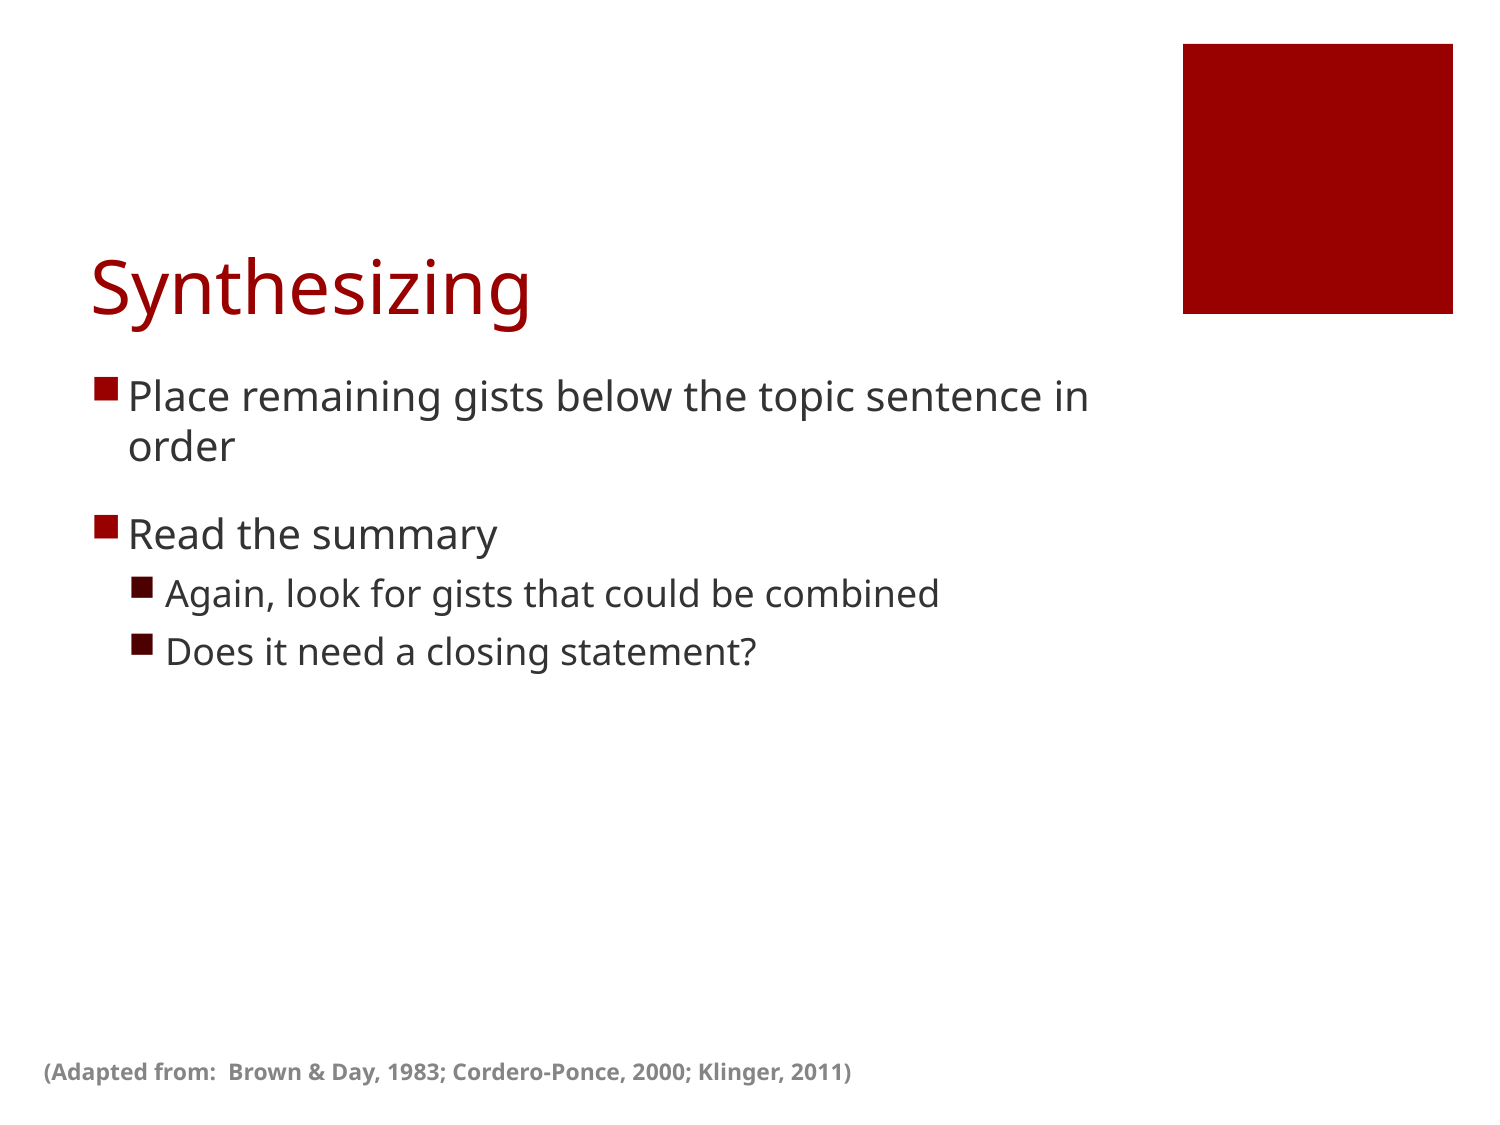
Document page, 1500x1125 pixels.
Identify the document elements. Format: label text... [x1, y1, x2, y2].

footer (Adapted from: Brown & Day, 1983; Cordero-Ponce, 2000; Klinger, 2011) [28, 1042, 1015, 1103]
title Synthesizing [75, 149, 1143, 338]
list Place remaining gists below the topic sentence in order Read the summary Again, look for gists that could be combined Does it need a closing statement? [75, 362, 1143, 1005]
